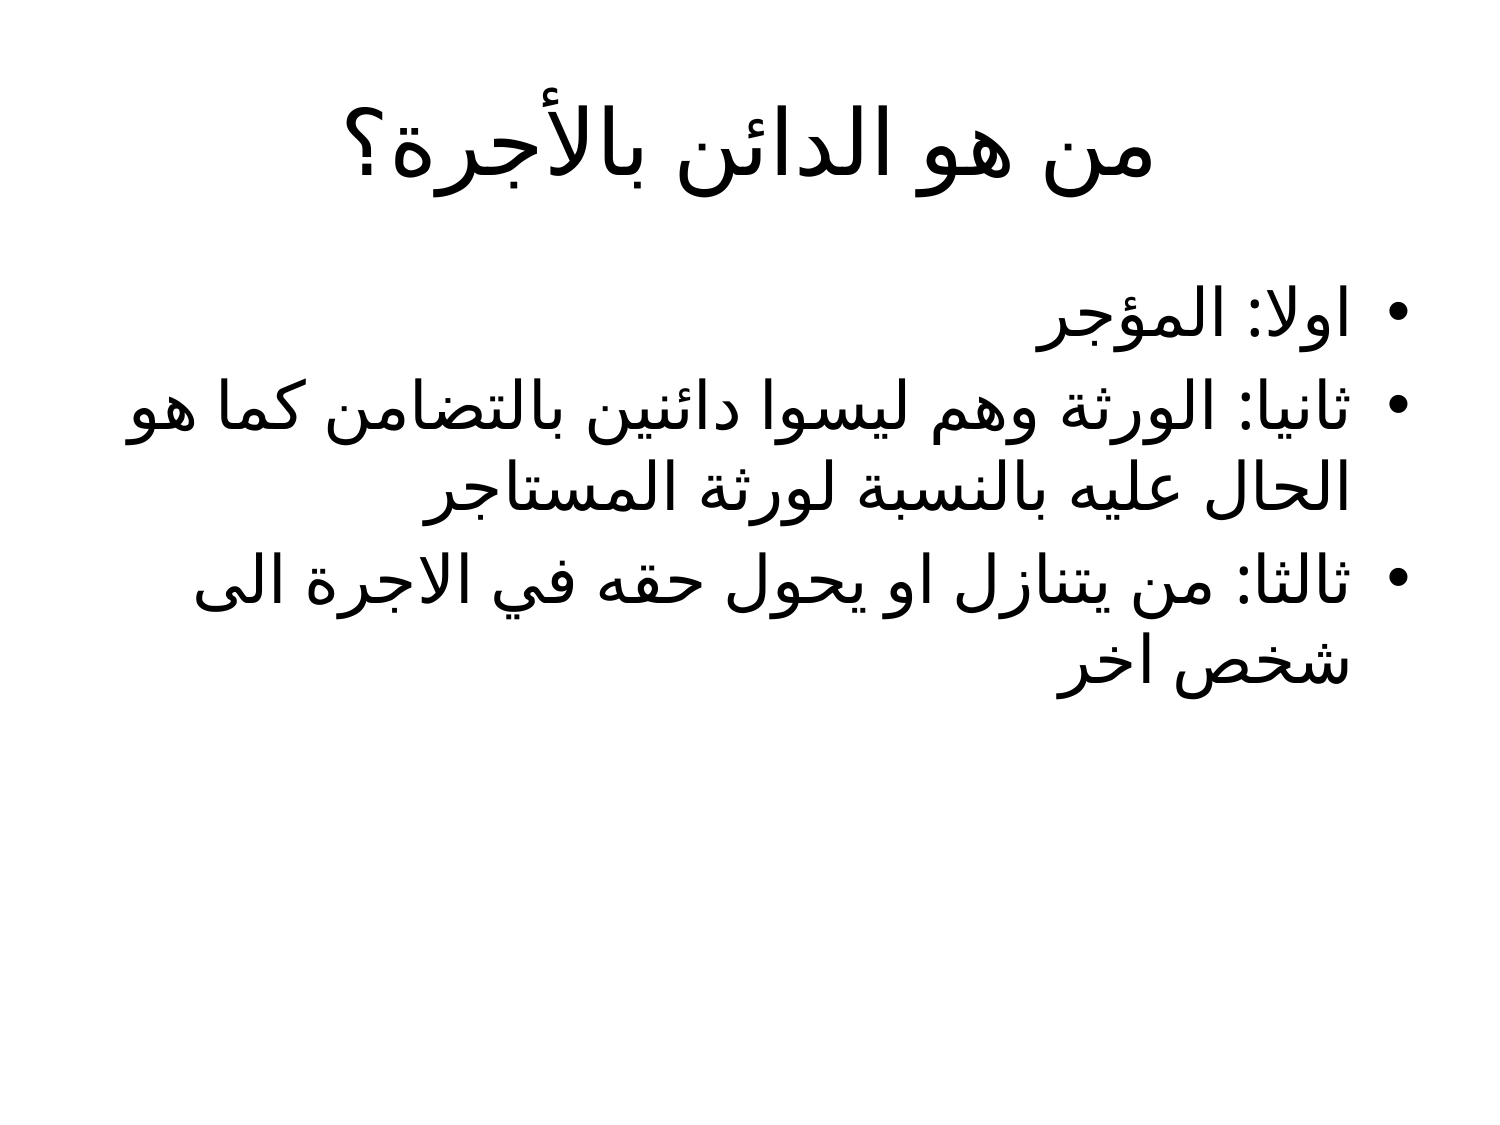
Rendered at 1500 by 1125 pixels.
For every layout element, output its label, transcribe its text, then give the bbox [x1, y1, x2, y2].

title من هو الدائن بالأجرة؟ [75, 45, 1425, 233]
list اولا: المؤجر ثانيا: الورثة وهم ليسوا دائنين بالتضامن كما هو الحال عليه بالنسبة لورثة المستاجر ثالثا: من يتنازل او يحول حقه في الاجرة الى شخص اخر [75, 262, 1425, 1005]
